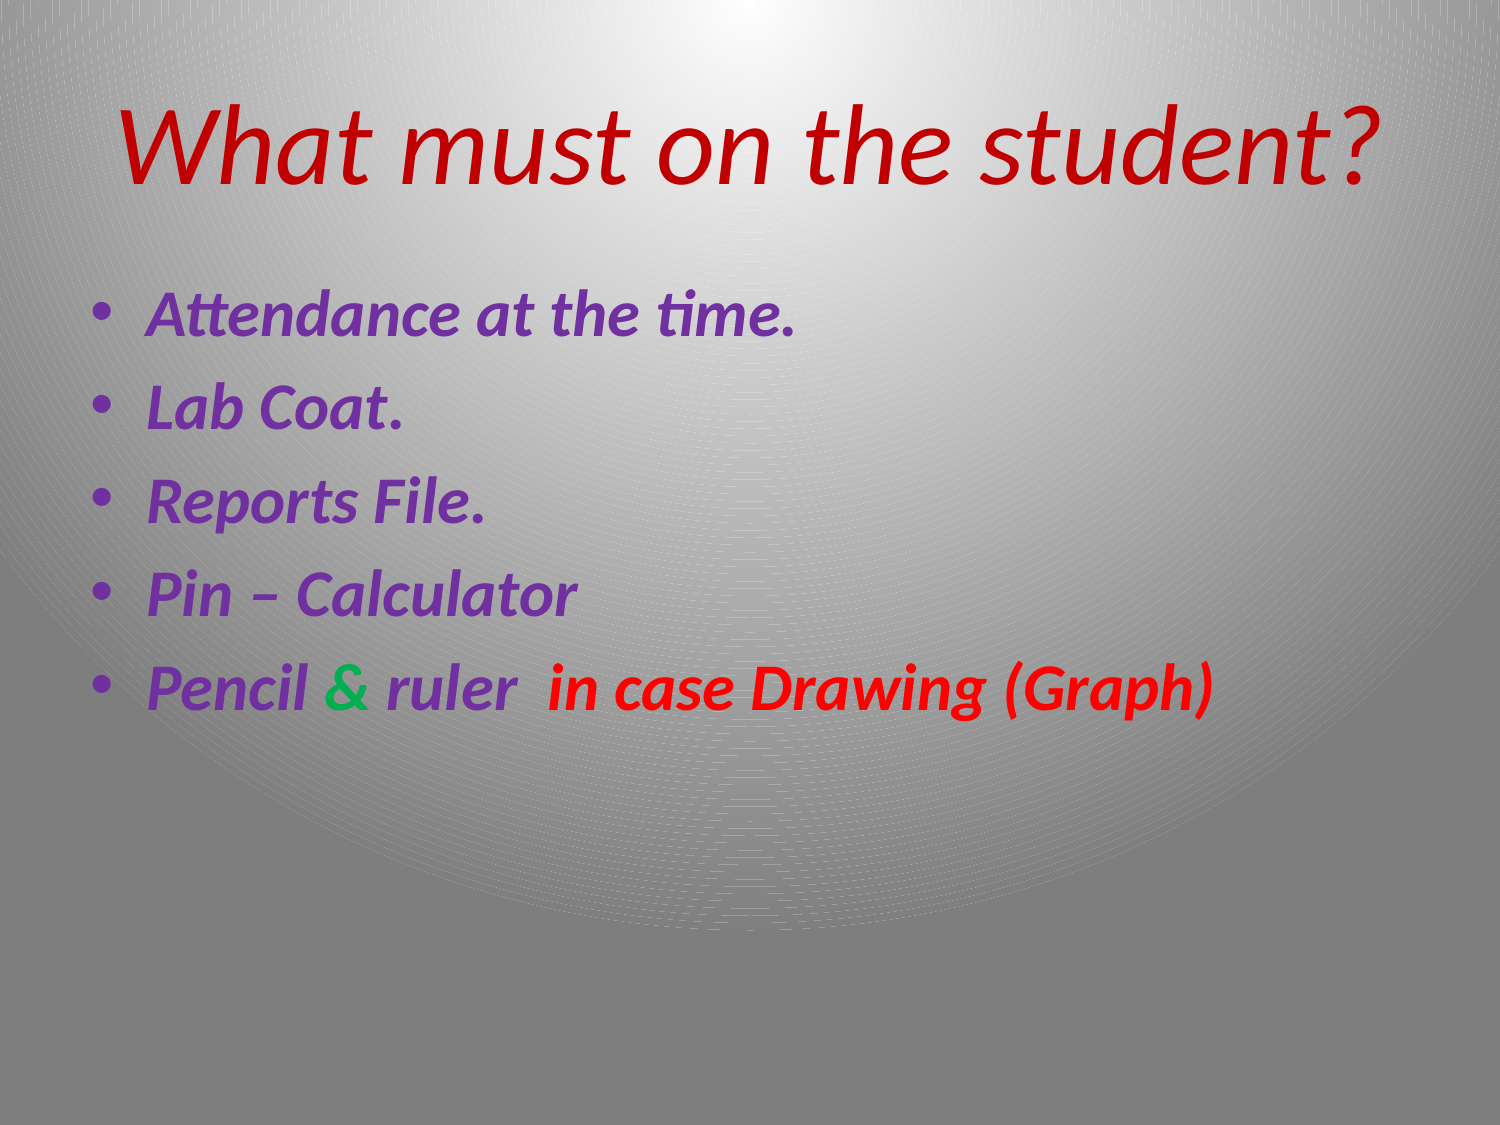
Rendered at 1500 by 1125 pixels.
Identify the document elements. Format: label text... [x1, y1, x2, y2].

title What must on the student? [75, 45, 1425, 233]
list Attendance at the time. Lab Coat. Reports File. Pin – Calculator Pencil & ruler in case Drawing (Graph) [75, 262, 1425, 1005]
